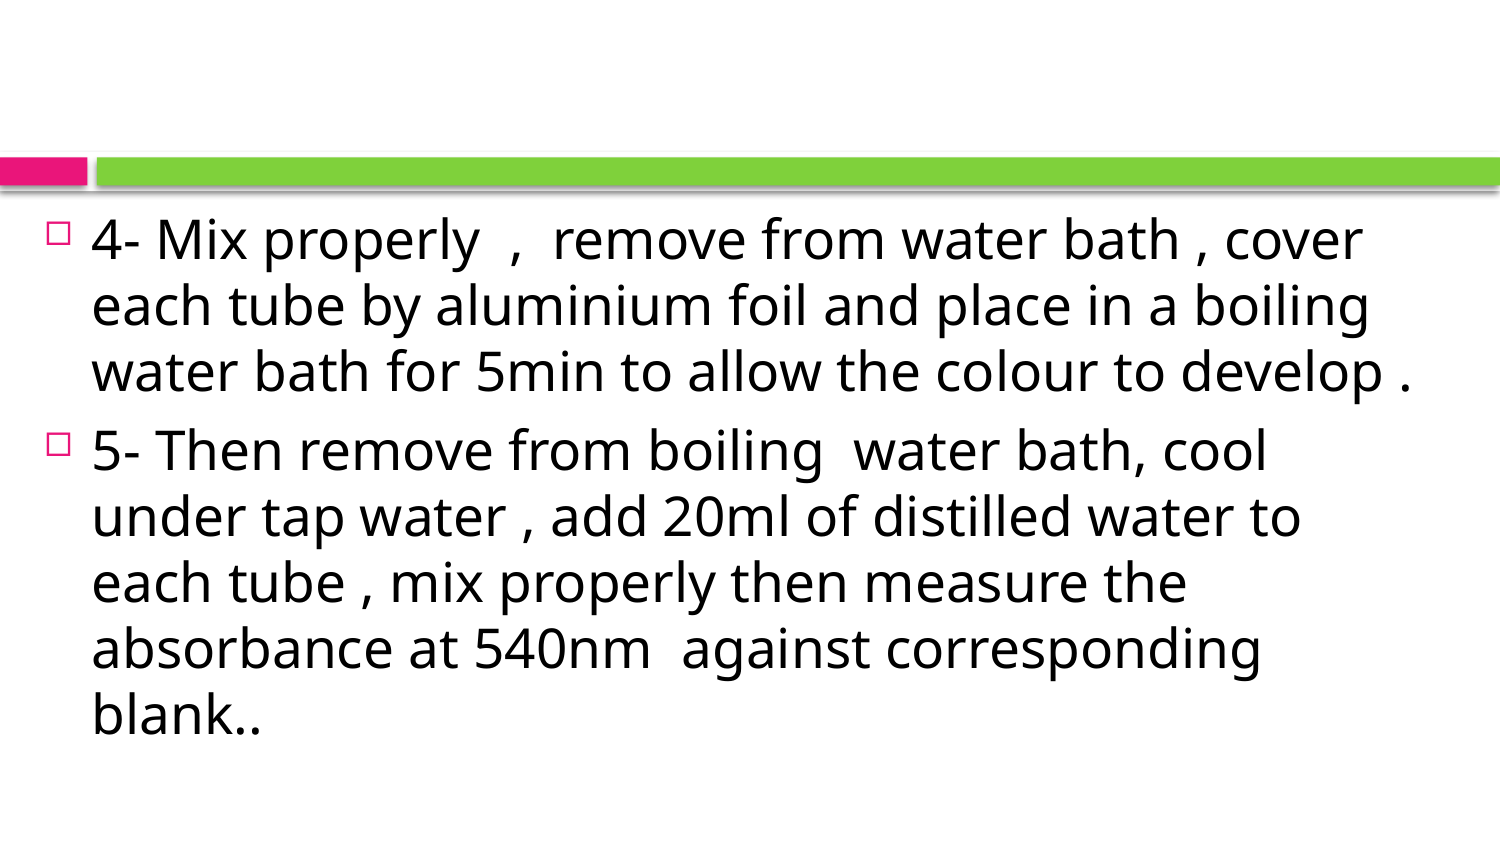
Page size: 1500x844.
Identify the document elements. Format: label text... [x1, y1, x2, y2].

list 4- Mix properly , remove from water bath , cover each tube by aluminium foil and place in a boiling water bath for 5min to allow the colour to develop . 5- Then remove from boiling water bath, cool under tap water , add 20ml of distilled water to each tube , mix properly then measure the absorbance at 540nm against corresponding blank.. [29, 196, 1438, 812]
